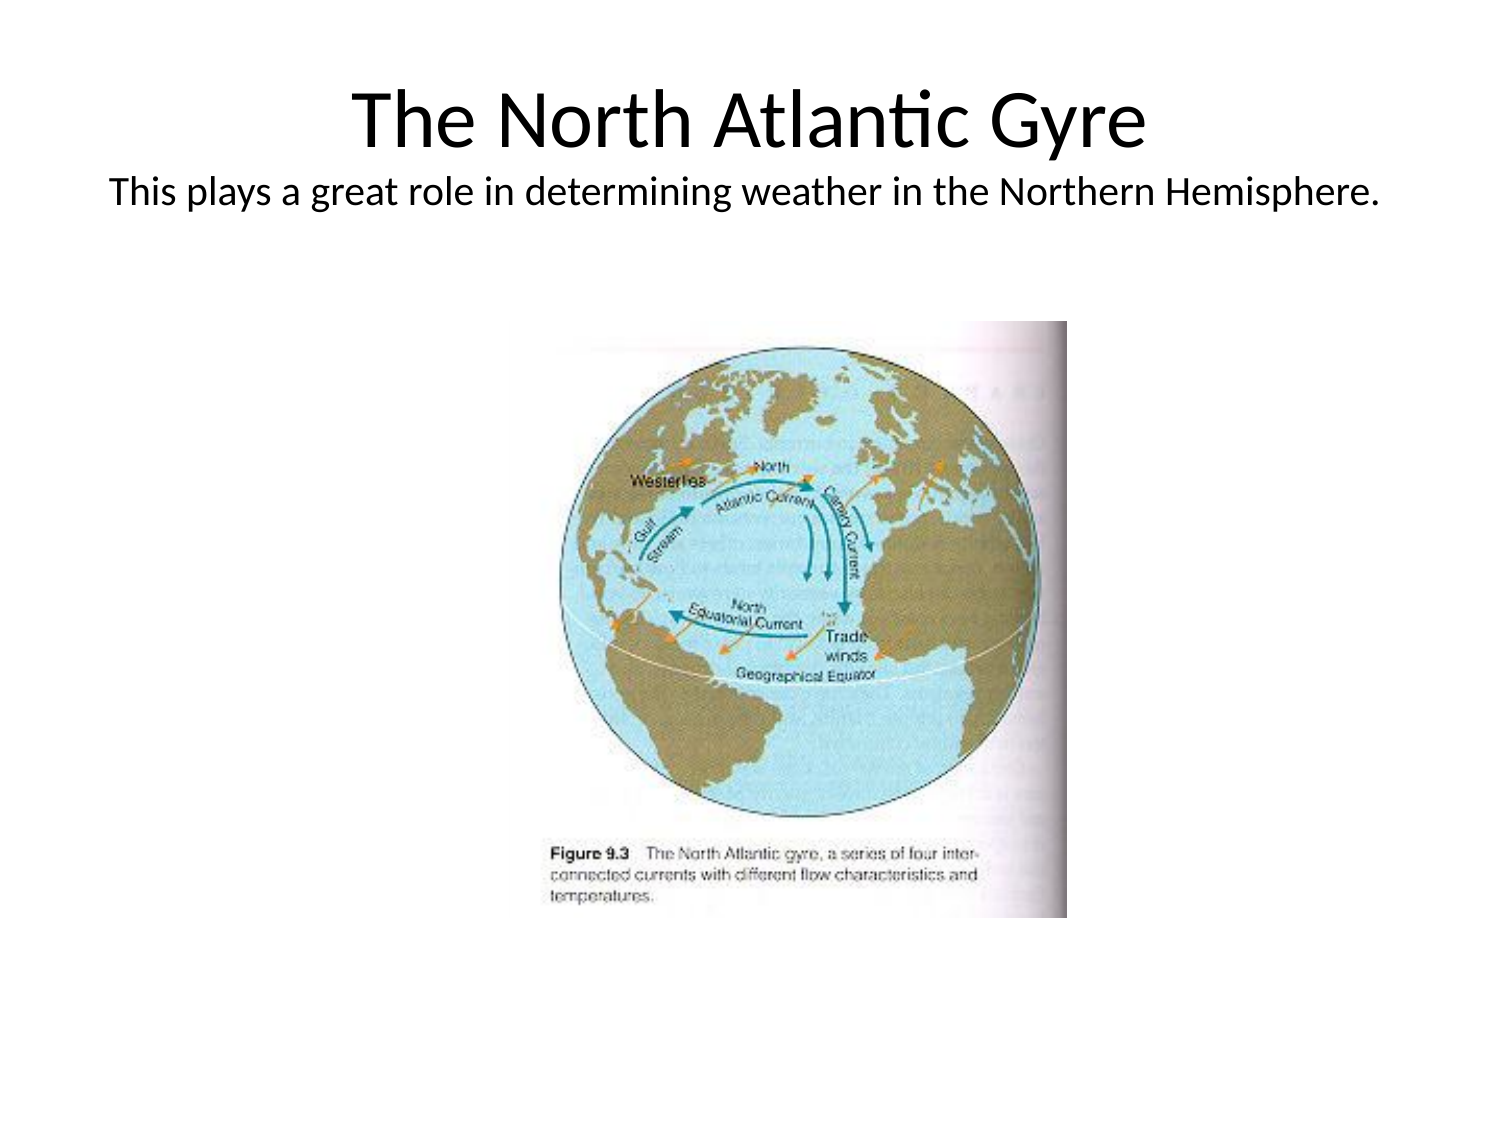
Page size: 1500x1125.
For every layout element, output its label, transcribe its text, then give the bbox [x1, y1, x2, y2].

title The North Atlantic Gyre This plays a great role in determining weather in the Northern Hemisphere. [75, 45, 1425, 233]
picture [508, 321, 1068, 918]
